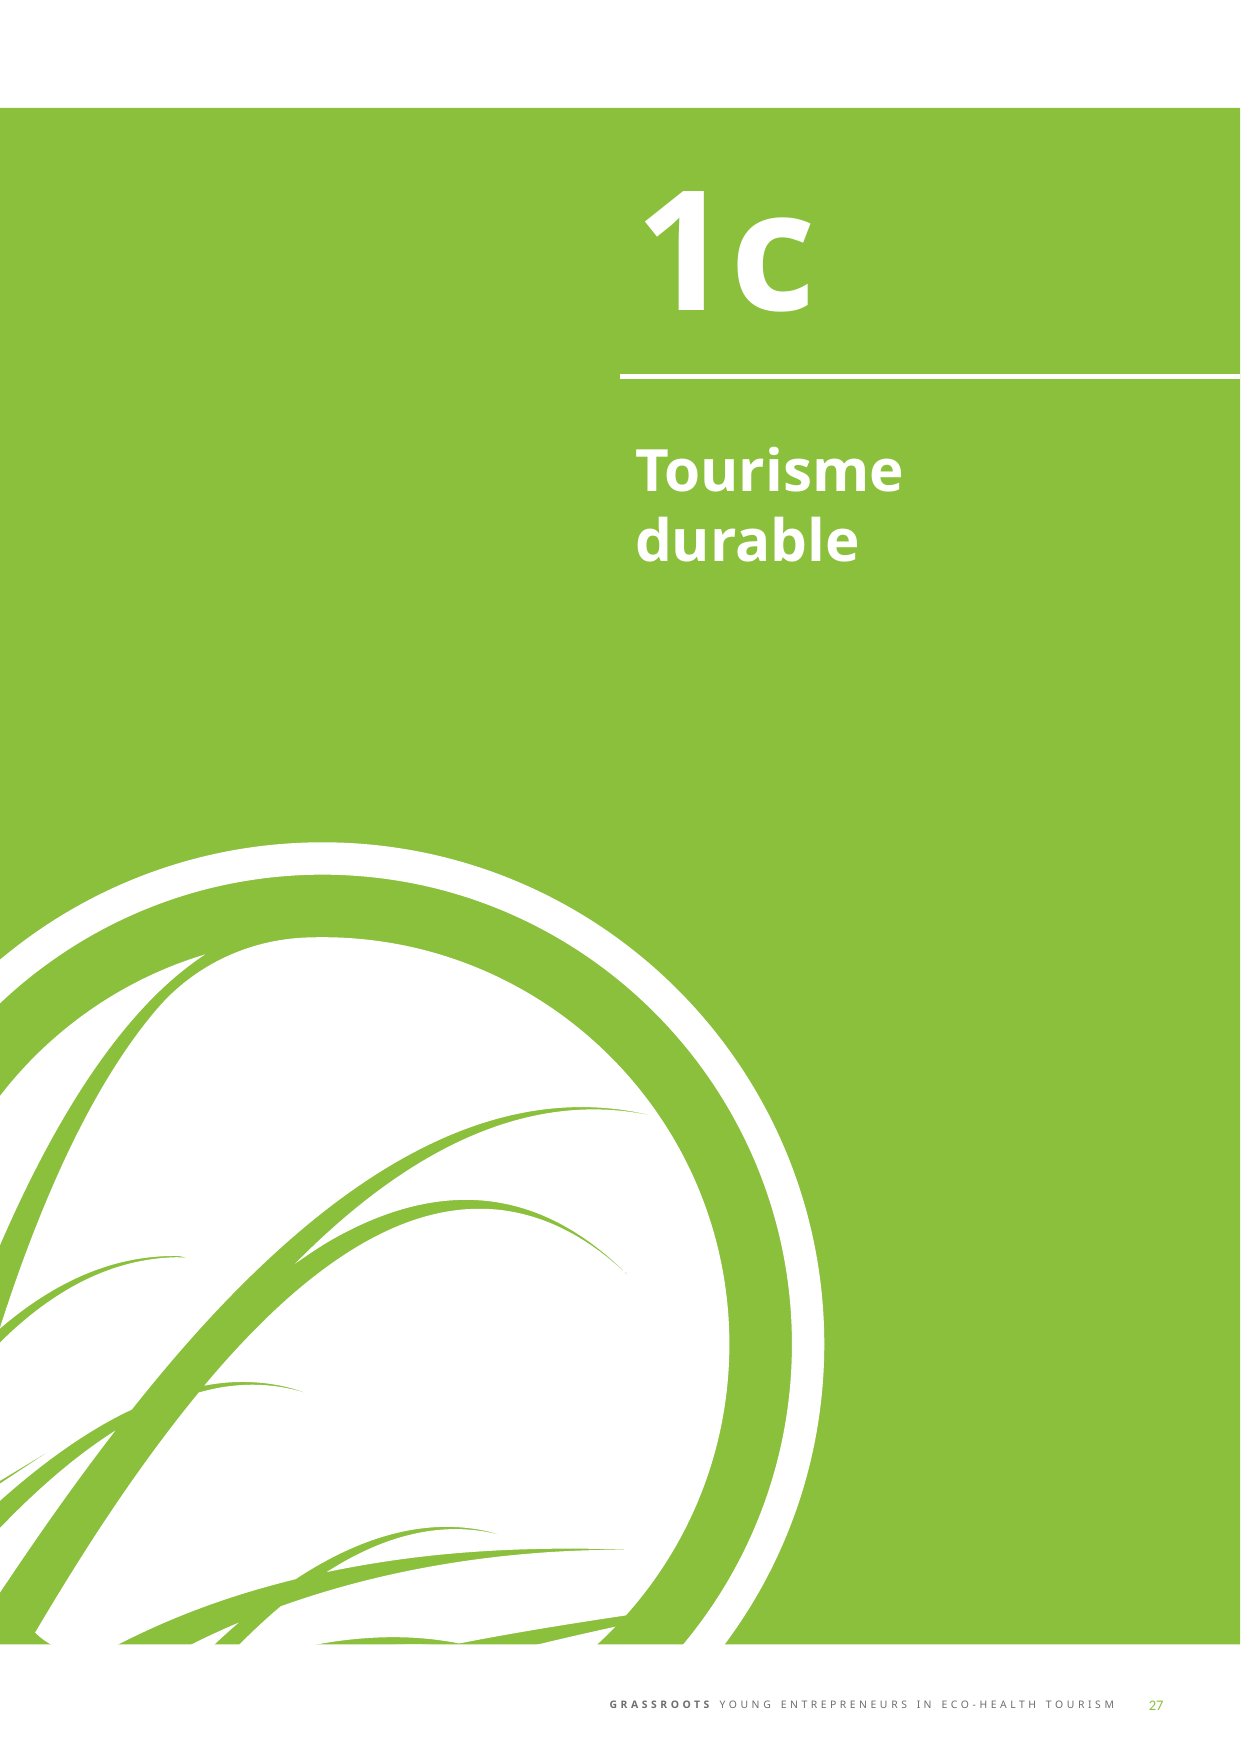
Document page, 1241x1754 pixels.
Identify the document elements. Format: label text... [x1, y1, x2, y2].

list Tourisme durable [620, 425, 1055, 754]
list 1c [620, 136, 941, 425]
slide_number 27 [1125, 1666, 1187, 1743]
